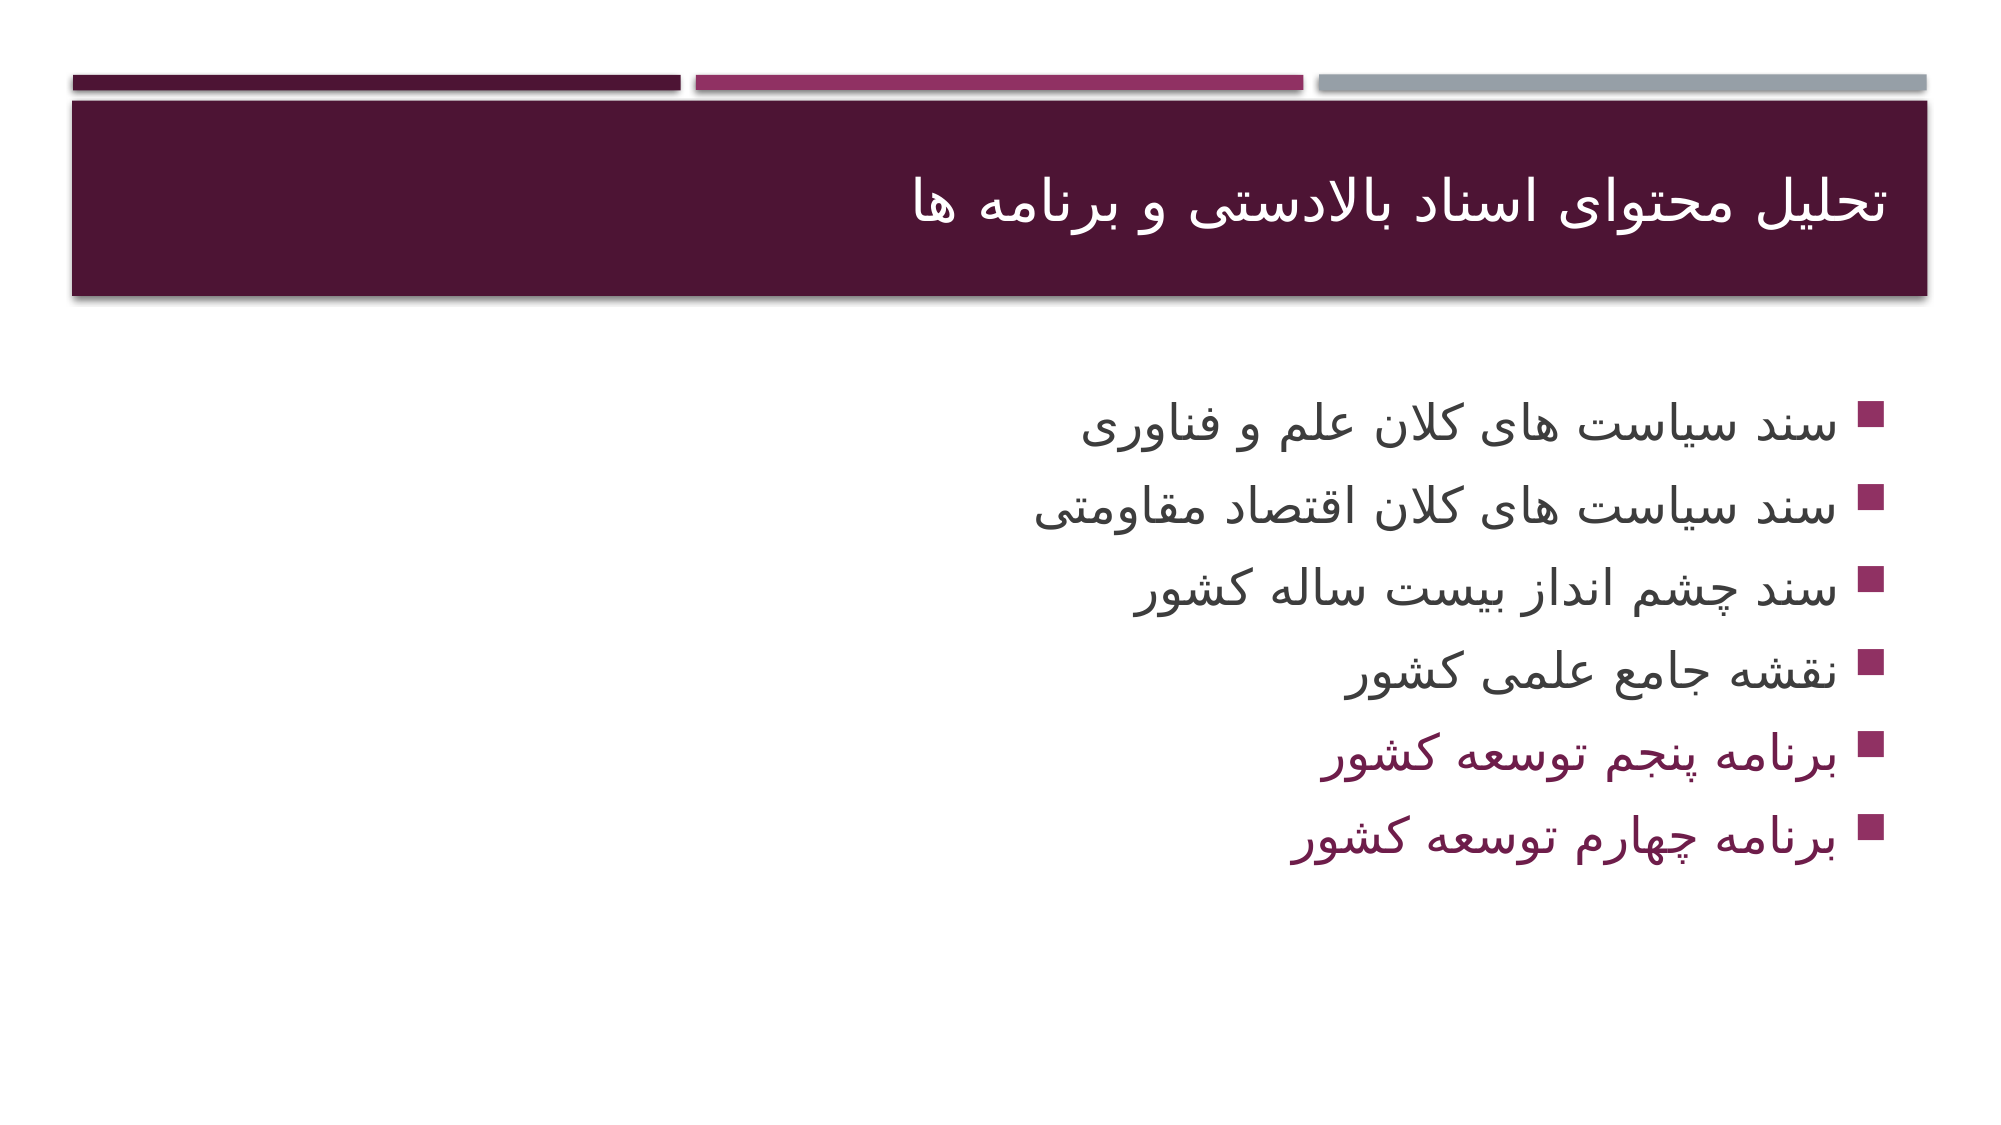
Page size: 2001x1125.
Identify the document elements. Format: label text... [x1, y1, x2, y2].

title تحلیل محتوای اسناد بالادستی و برنامه ها [95, 115, 1905, 282]
list سند سیاست های کلان علم و فناوری سند سیاست های کلان اقتصاد مقاومتی سند چشم انداز بیست ساله کشور نقشه جامع علمی کشور برنامه پنجم توسعه کشور برنامه چهارم توسعه کشور [95, 357, 1905, 962]
